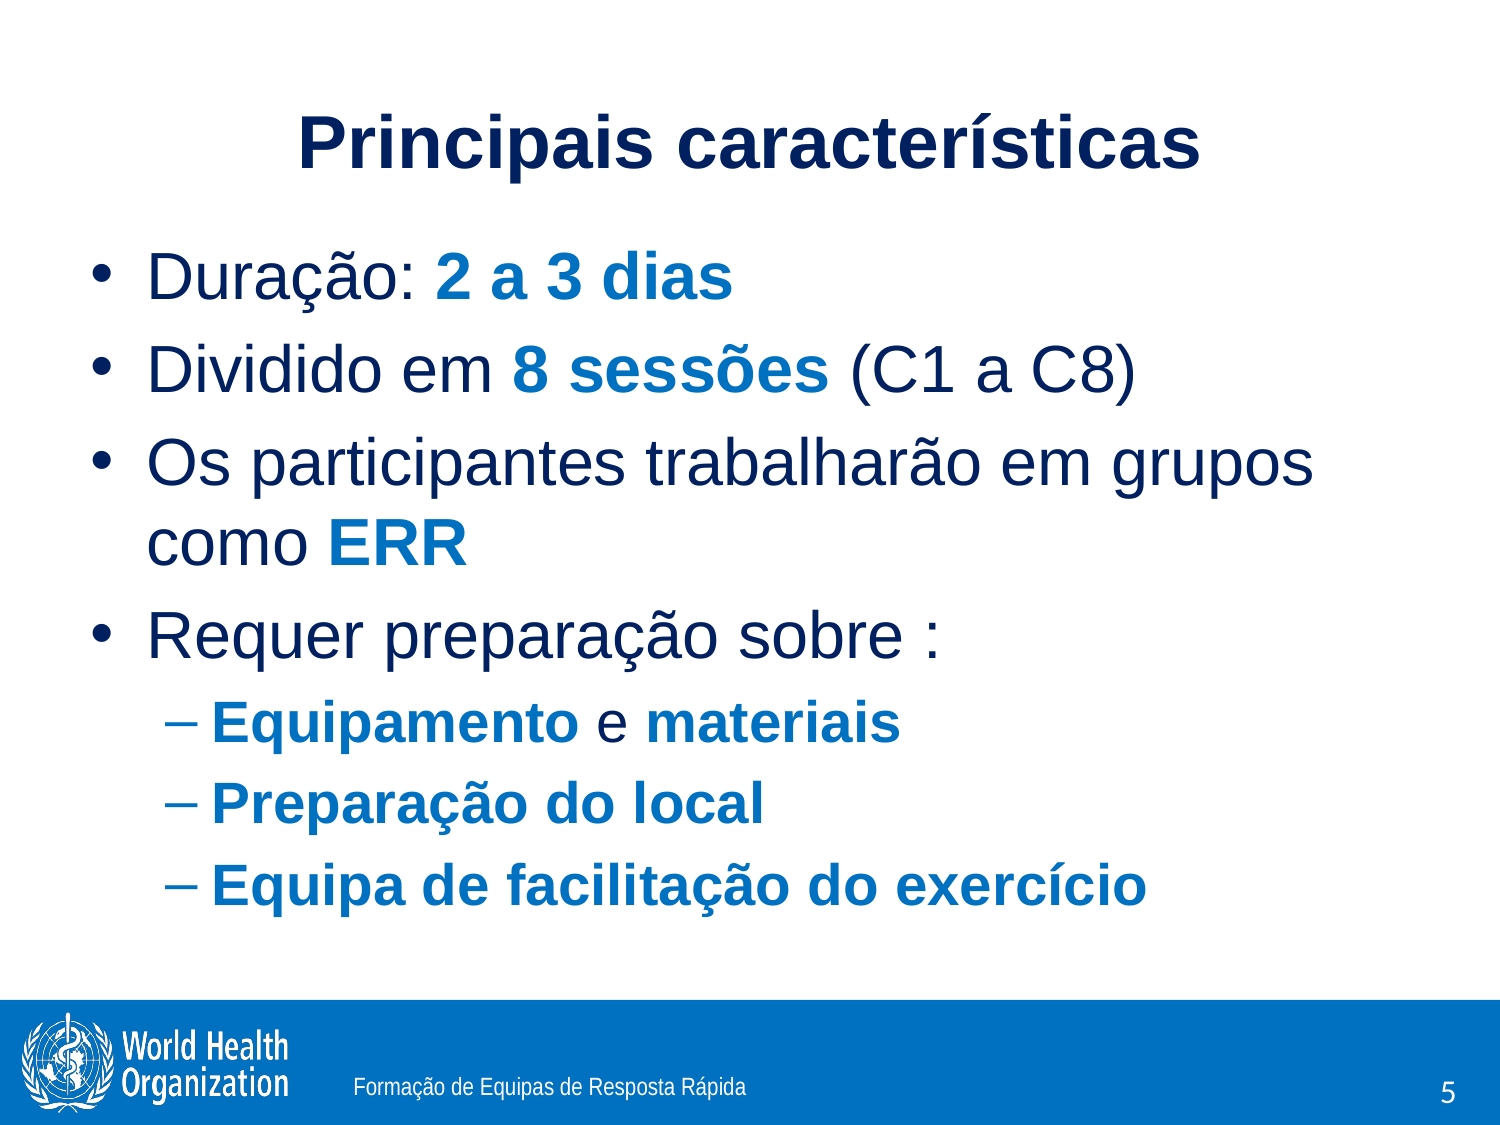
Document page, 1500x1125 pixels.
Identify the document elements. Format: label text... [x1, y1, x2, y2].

picture [21, 1012, 288, 1113]
text_box Duração: 2 a 3 dias Dividido em 8 sessões (C1 a C8) Os participantes trabalharão em grupos como ERR Requer preparação sobre : Equipamento e materiais Preparação do local Equipa de facilitação do exercício [75, 224, 1388, 938]
title Principais características [75, 45, 1425, 233]
